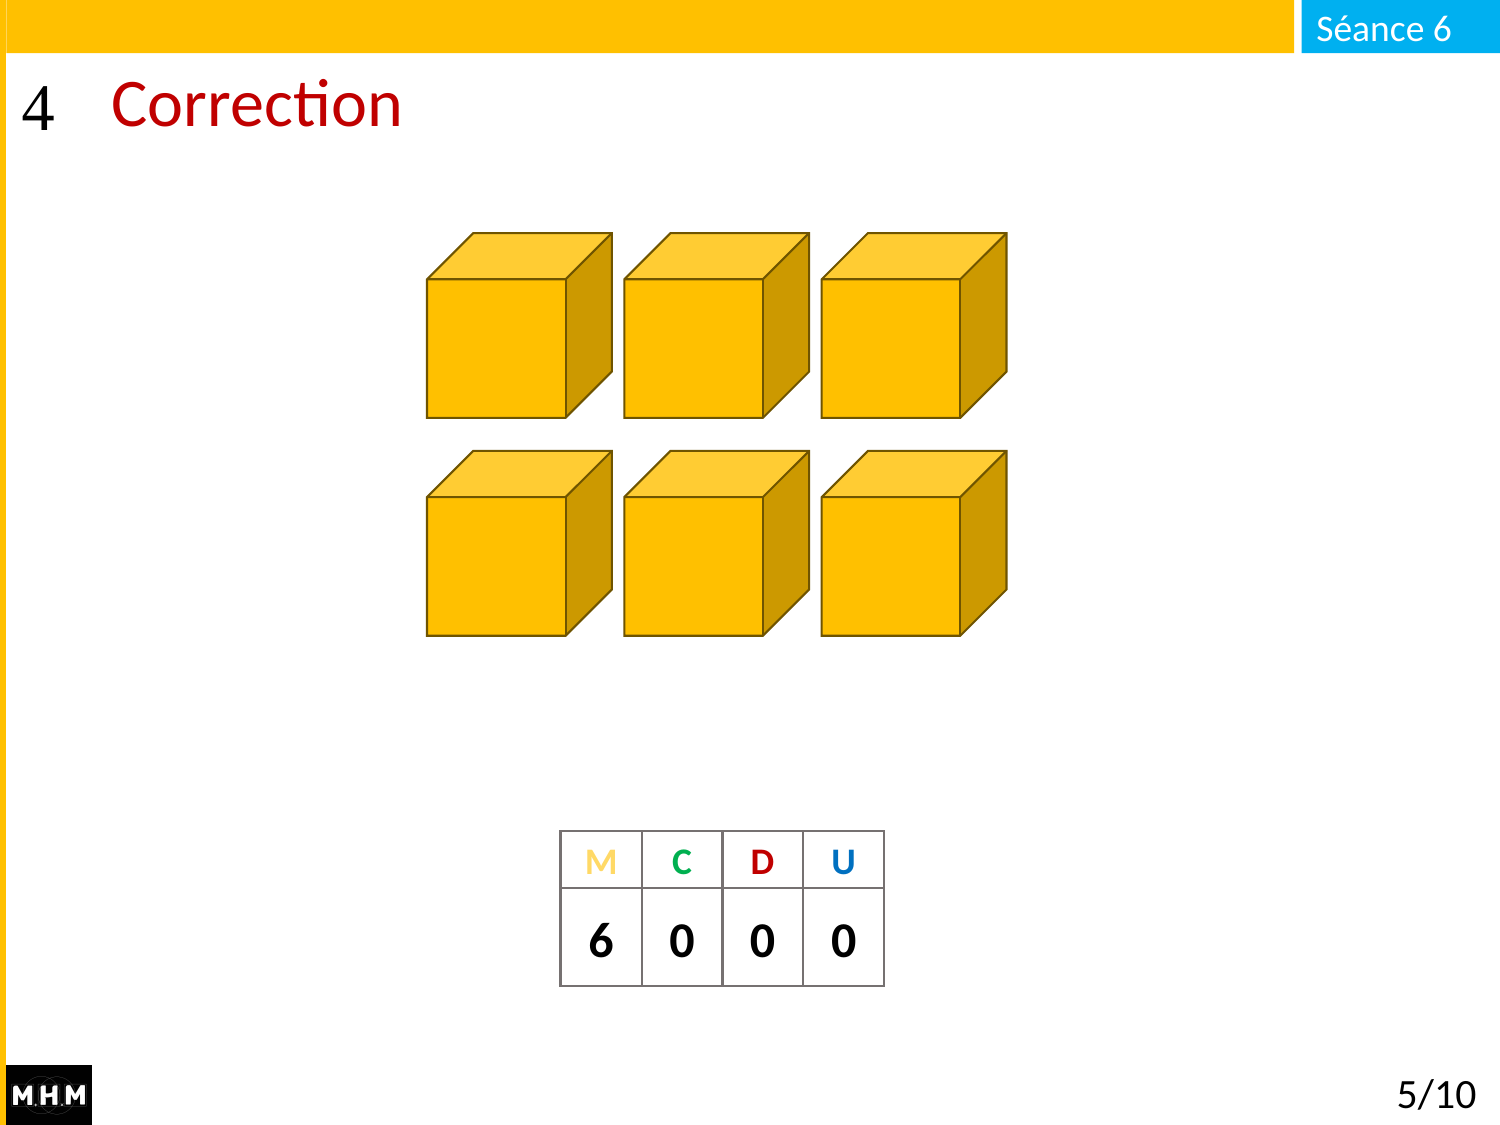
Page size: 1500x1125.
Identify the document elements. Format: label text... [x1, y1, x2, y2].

list 5/10 [1373, 1064, 1500, 1125]
text_box [623, 449, 811, 637]
title Correction [96, 60, 1391, 150]
text_box [623, 232, 811, 419]
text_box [560, 831, 885, 987]
picture [6, 1065, 92, 1125]
text_box [820, 232, 1008, 419]
text_box [820, 449, 1008, 637]
text_box [425, 449, 613, 637]
text_box [425, 232, 613, 419]
